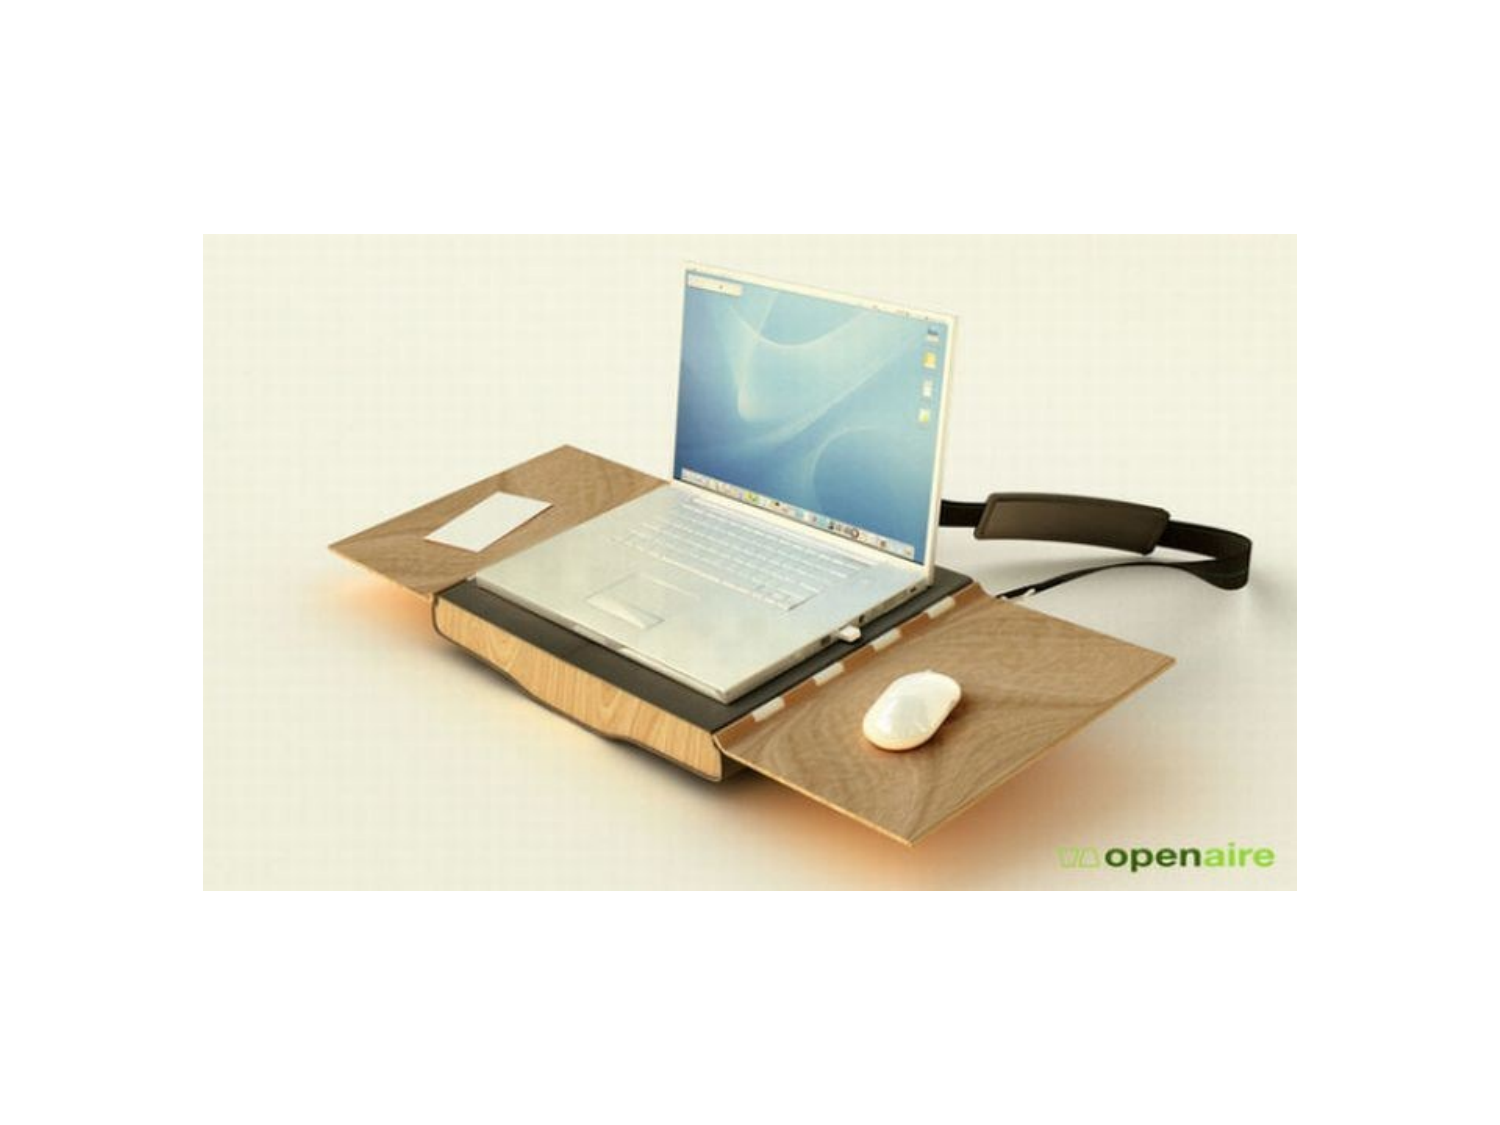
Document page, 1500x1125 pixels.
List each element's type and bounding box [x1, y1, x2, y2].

picture [202, 234, 1298, 891]
